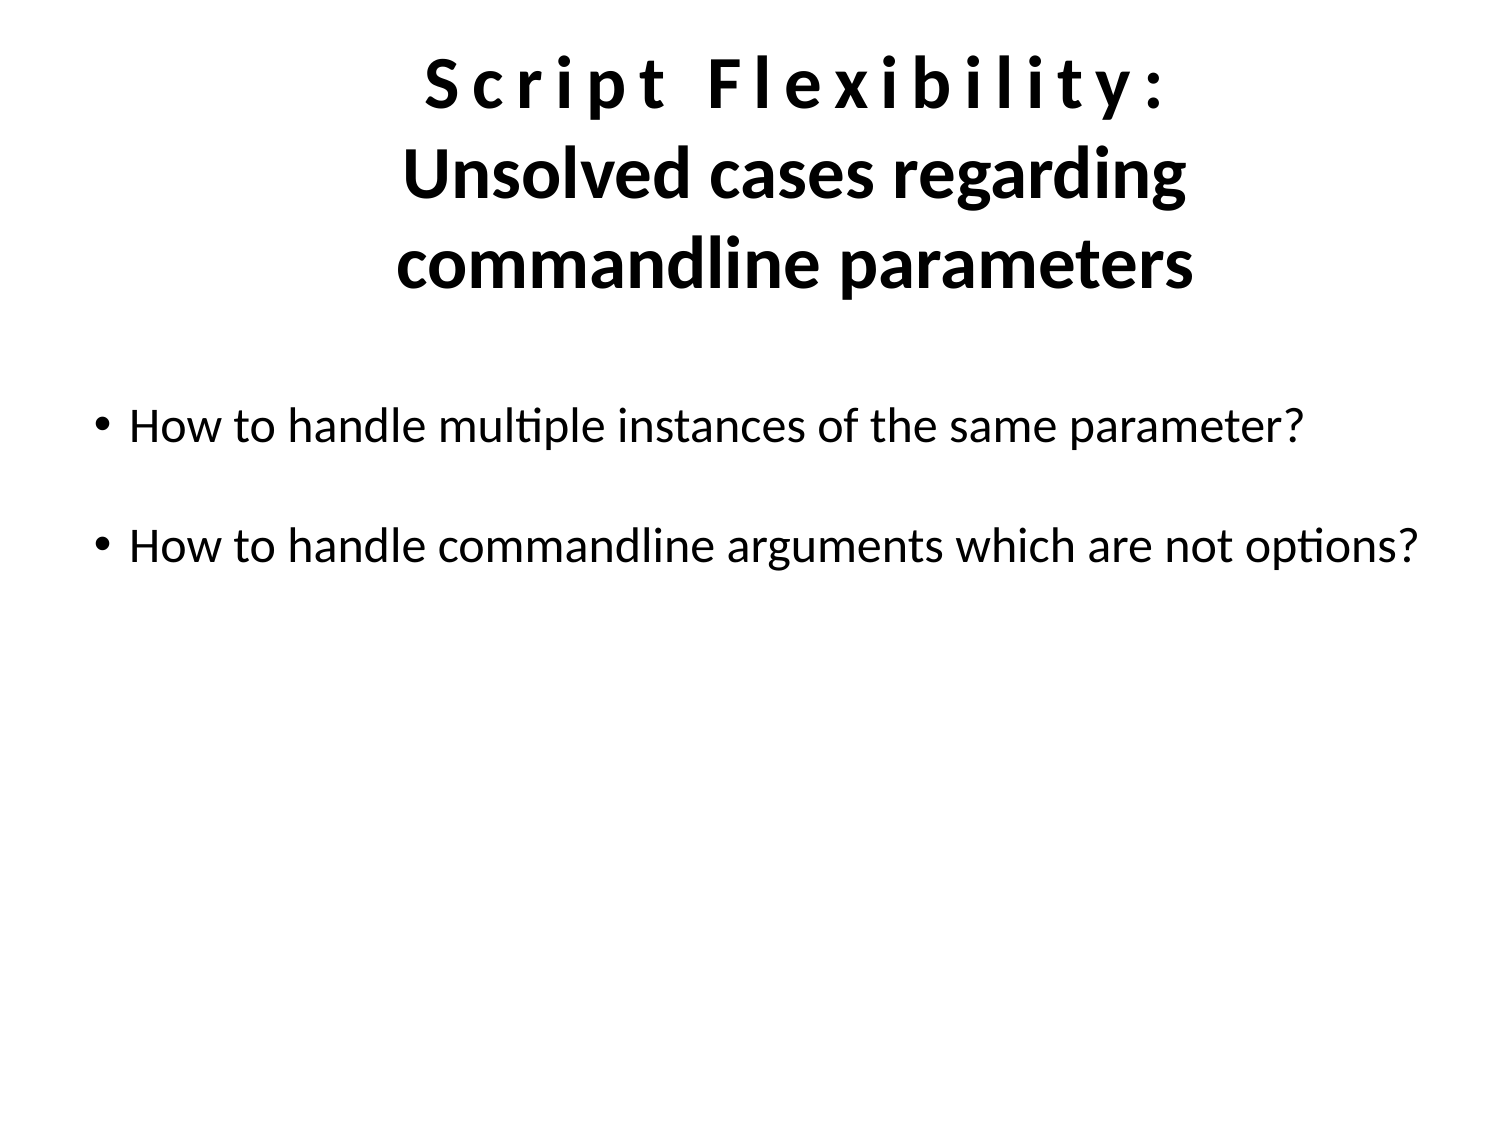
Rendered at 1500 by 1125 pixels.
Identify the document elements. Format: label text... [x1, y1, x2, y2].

text_box How to handle multiple instances of the same parameter? How to handle commandline arguments which are not options? [78, 385, 1436, 581]
text_box Script Flexibility: Unsolved cases regarding commandline parameters [328, 25, 1263, 311]
